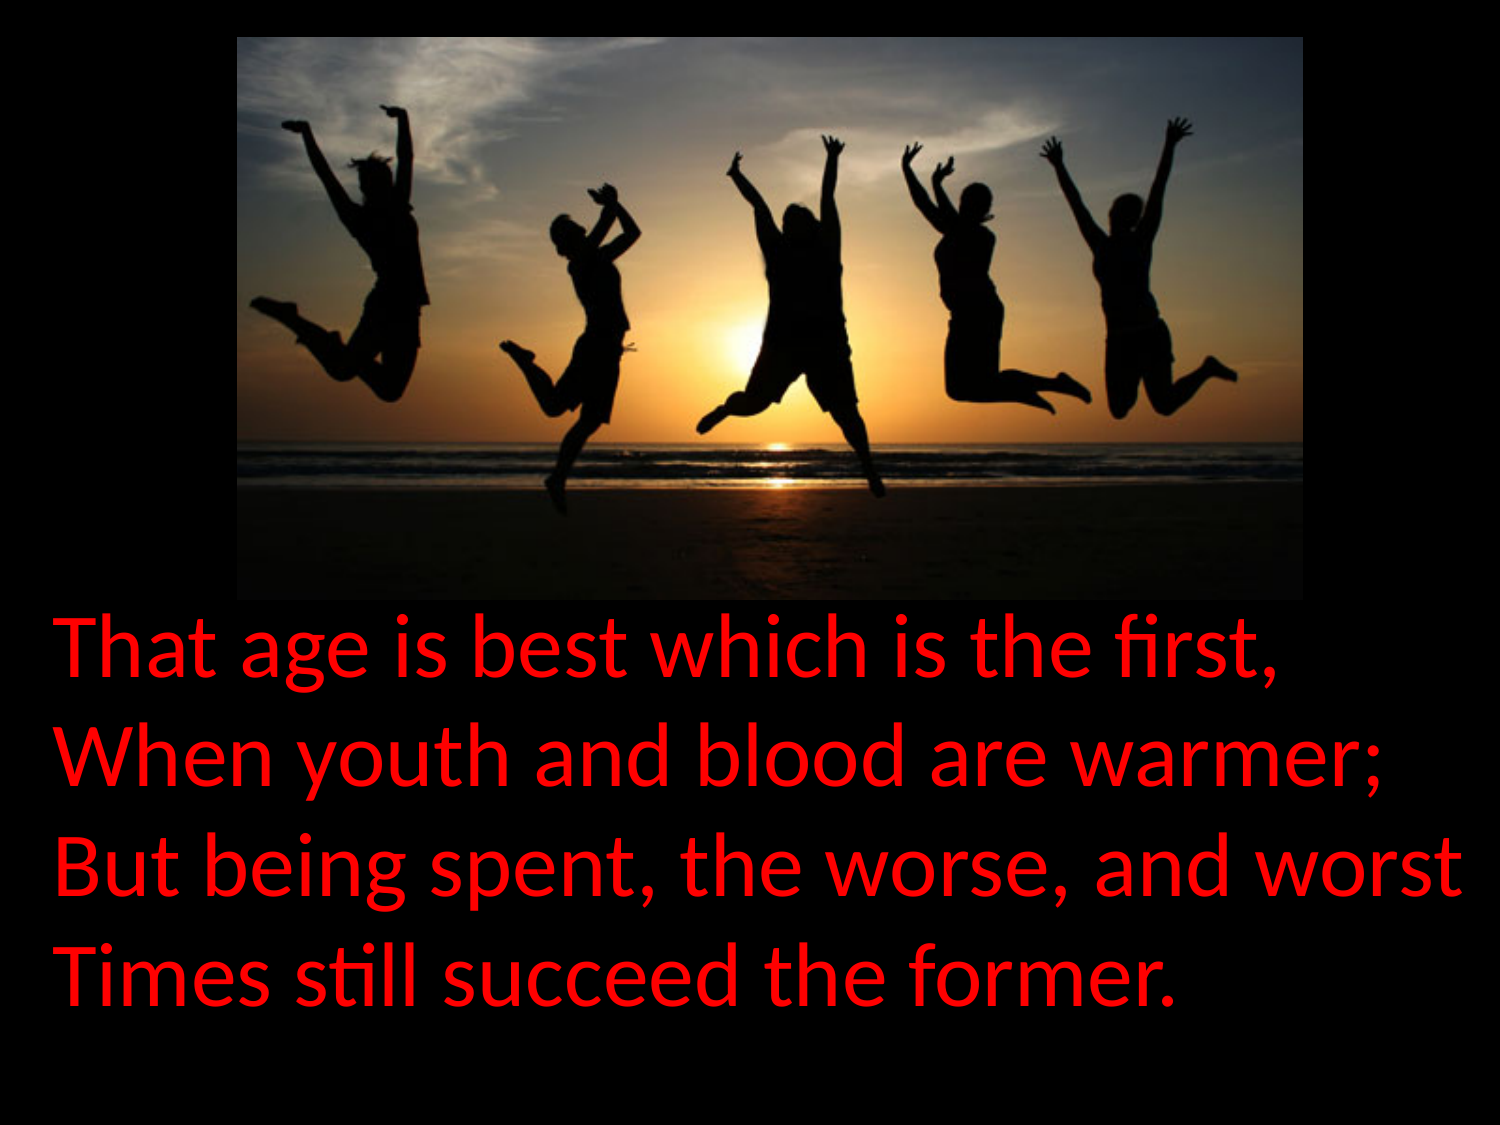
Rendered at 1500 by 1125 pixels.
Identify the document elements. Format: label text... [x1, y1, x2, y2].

text_box That age is best which is the first, When youth and blood are warmer; But being spent, the worse, and worst Times still succeed the former. [37, 577, 1500, 1033]
picture [237, 37, 1303, 601]
